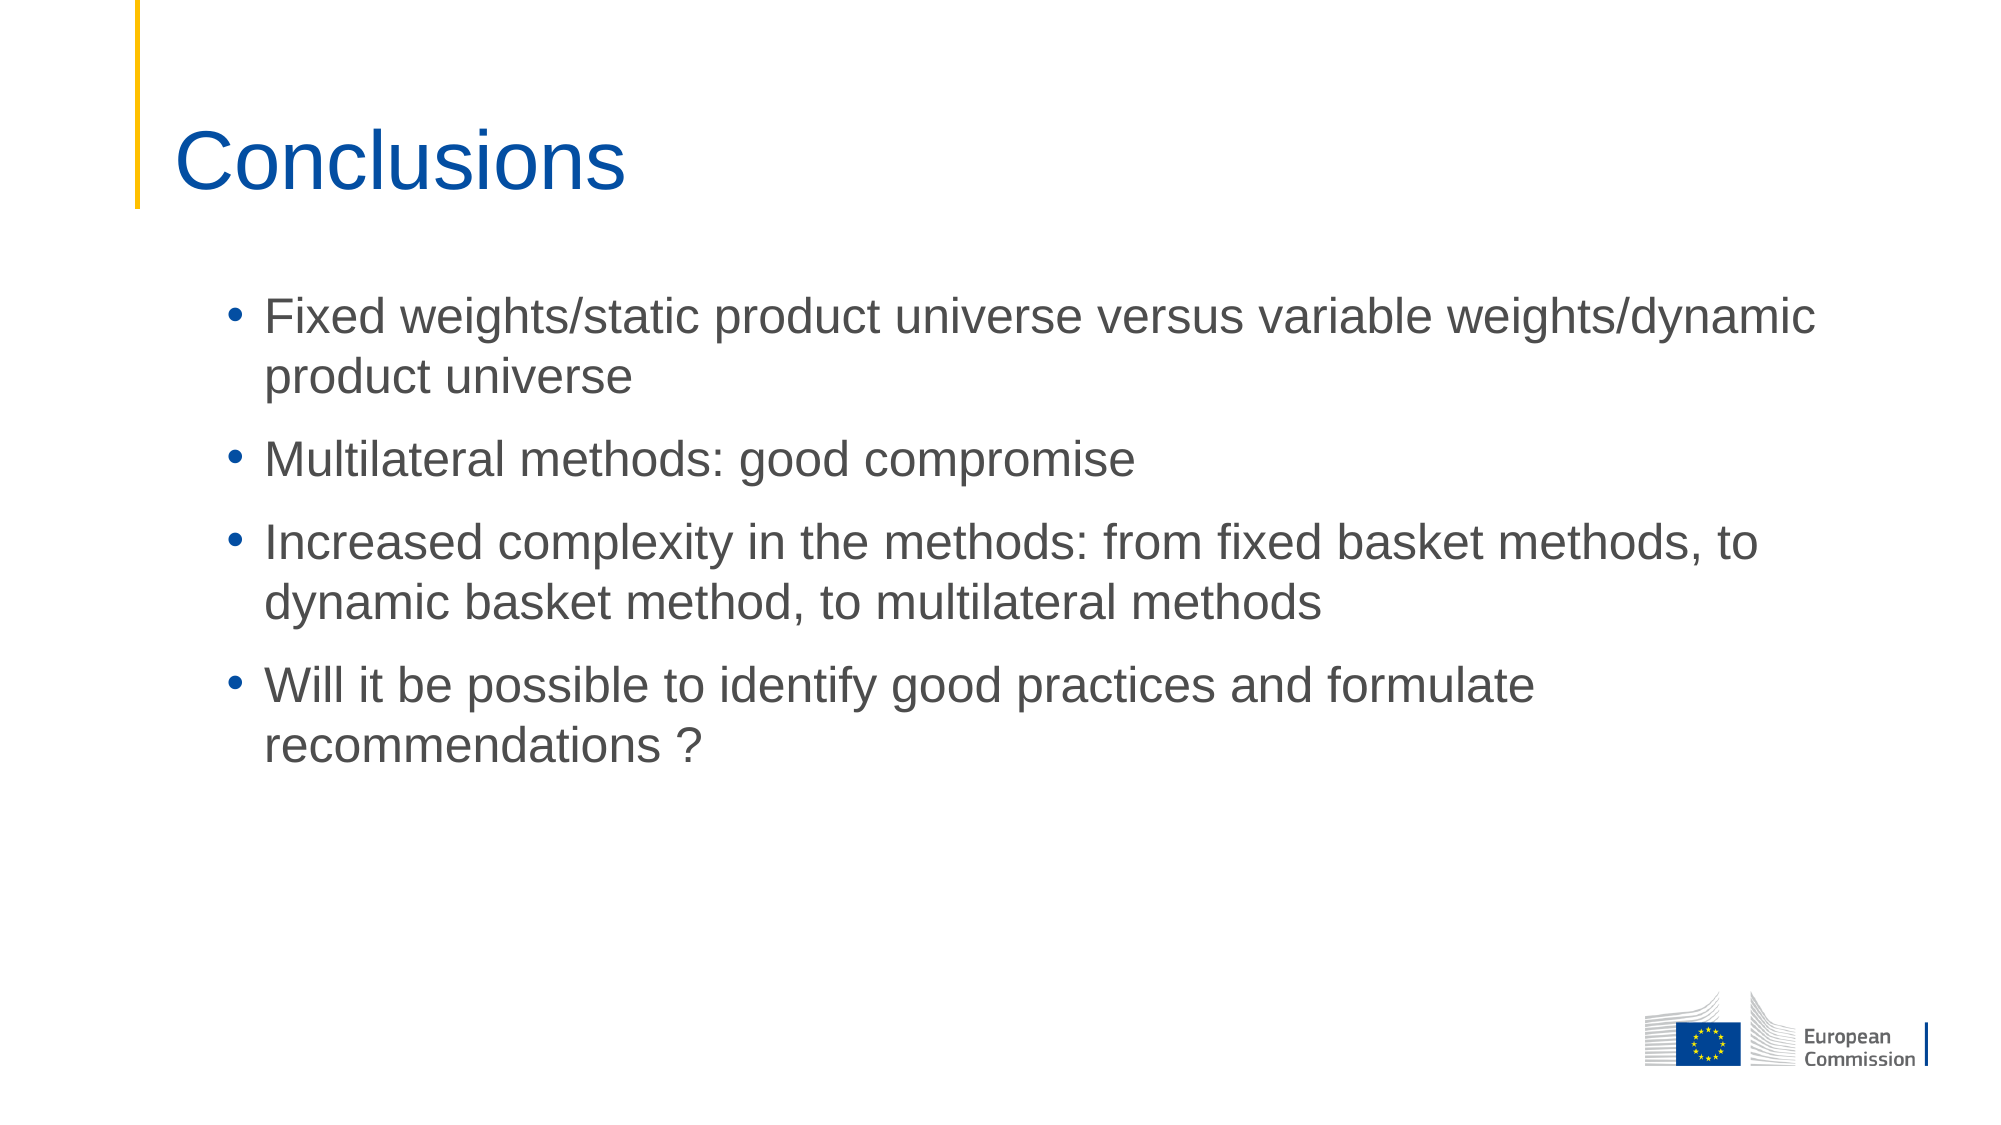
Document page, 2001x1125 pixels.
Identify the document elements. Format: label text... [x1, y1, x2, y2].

picture [1645, 991, 1928, 1066]
title Conclusions [159, 79, 1885, 208]
list Fixed weights/static product universe versus variable weights/dynamic product universe Multilateral methods: good compromise Increased complexity in the methods: from fixed basket methods, to dynamic basket method, to multilateral methods Will it be possible to identify good practices and formulate recommendations ? [136, 276, 1926, 914]
